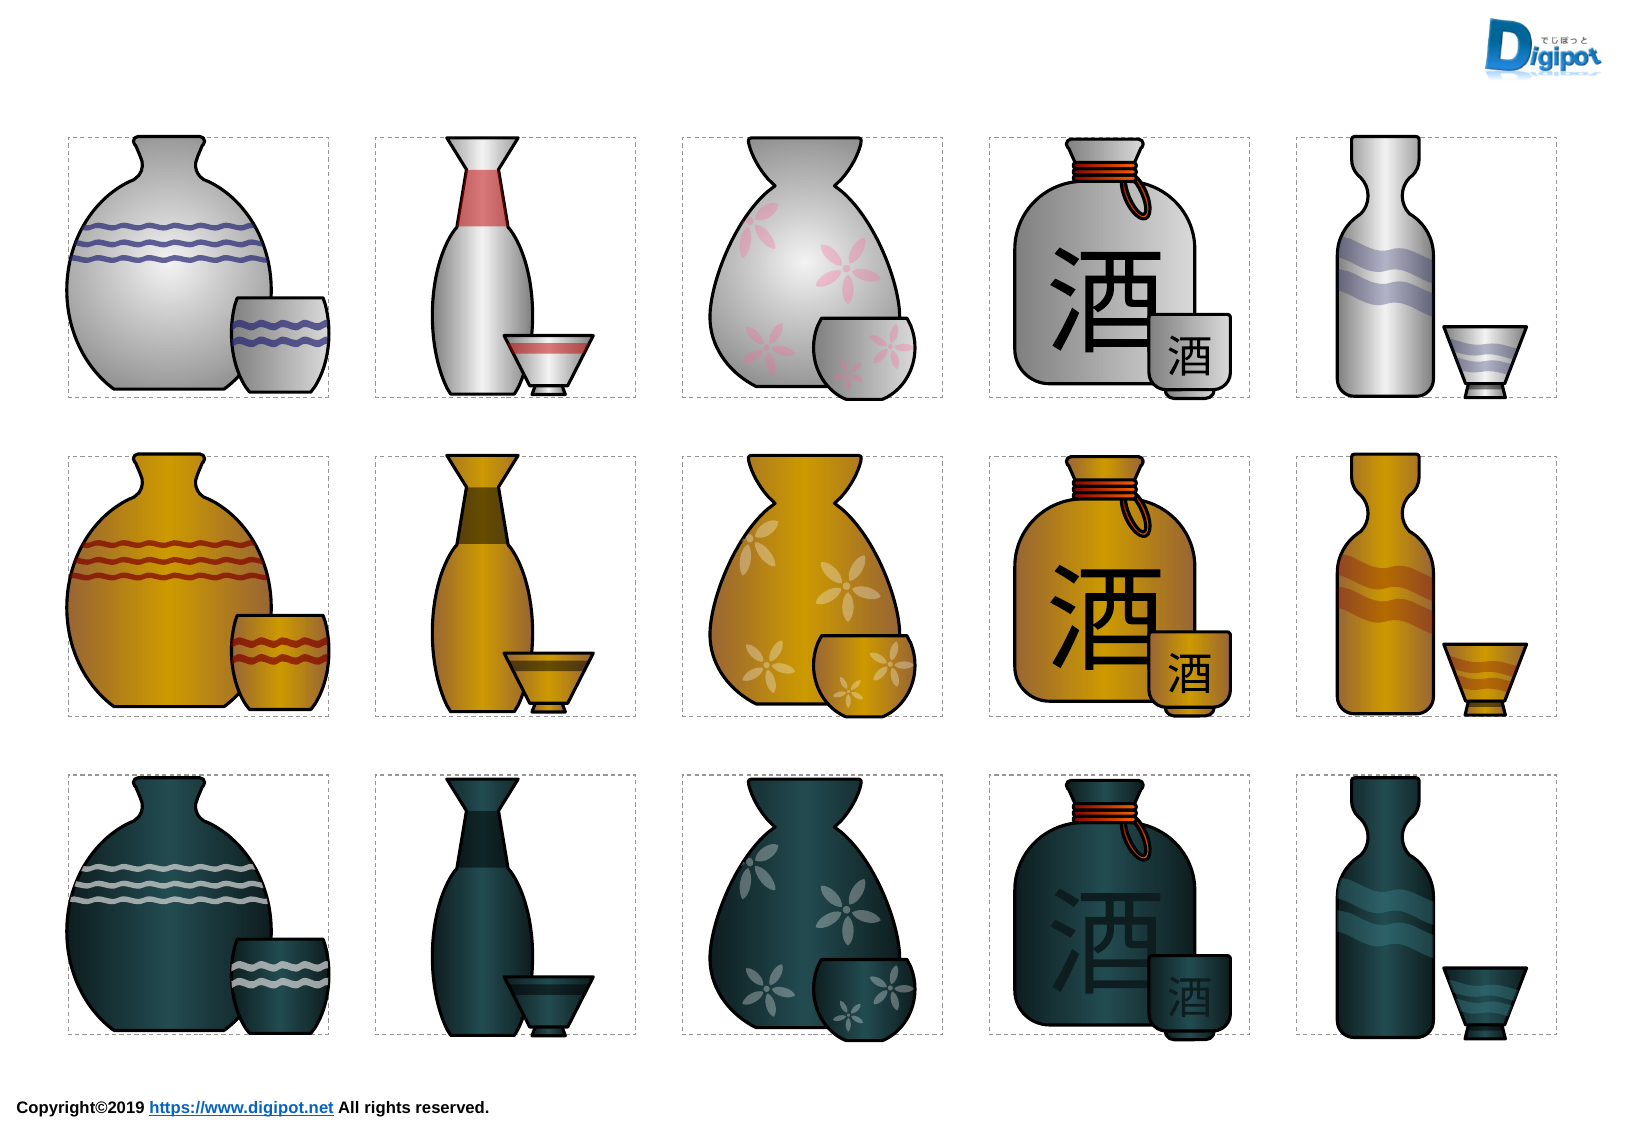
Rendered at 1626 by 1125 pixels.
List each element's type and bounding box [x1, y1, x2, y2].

text_box [709, 137, 916, 400]
text_box [432, 137, 594, 395]
text_box [1337, 136, 1527, 398]
text_box [1014, 780, 1231, 1040]
text_box [709, 455, 916, 717]
text_box [66, 777, 329, 1034]
text_box [432, 455, 594, 712]
text_box [1014, 139, 1231, 399]
text_box [709, 779, 916, 1041]
text_box [432, 779, 594, 1036]
picture [1485, 18, 1602, 82]
text_box [1014, 456, 1231, 717]
text_box [66, 136, 329, 392]
text_box [1337, 777, 1527, 1039]
text_box [1337, 454, 1527, 716]
text_box [66, 454, 329, 710]
